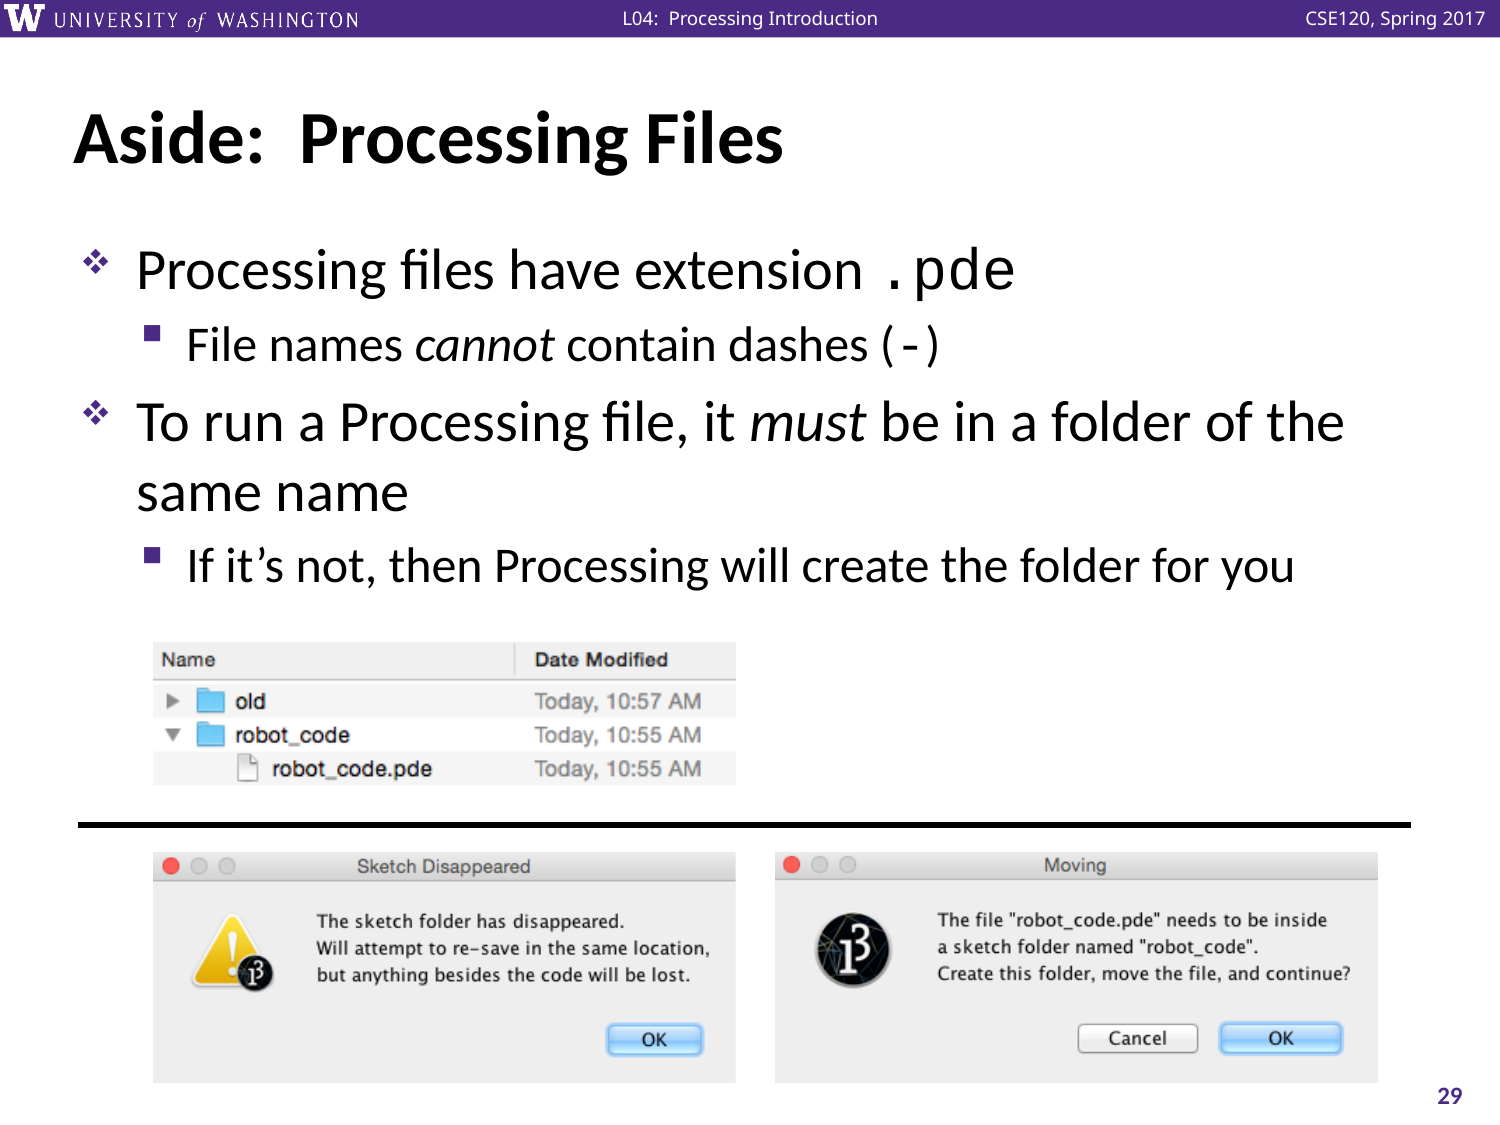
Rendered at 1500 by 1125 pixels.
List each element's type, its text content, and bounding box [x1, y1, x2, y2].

picture [775, 852, 1378, 1083]
picture [152, 641, 736, 798]
picture [152, 852, 736, 1083]
title Aside: Processing Files [58, 71, 1438, 197]
list Processing files have extension .pde File names cannot contain dashes (-) To run a Processing file, it must be in a folder of the same name If it’s not, then Processing will create the folder for you [64, 223, 1438, 1040]
slide_number 29 [1400, 1065, 1500, 1125]
picture [4, 4, 358, 32]
